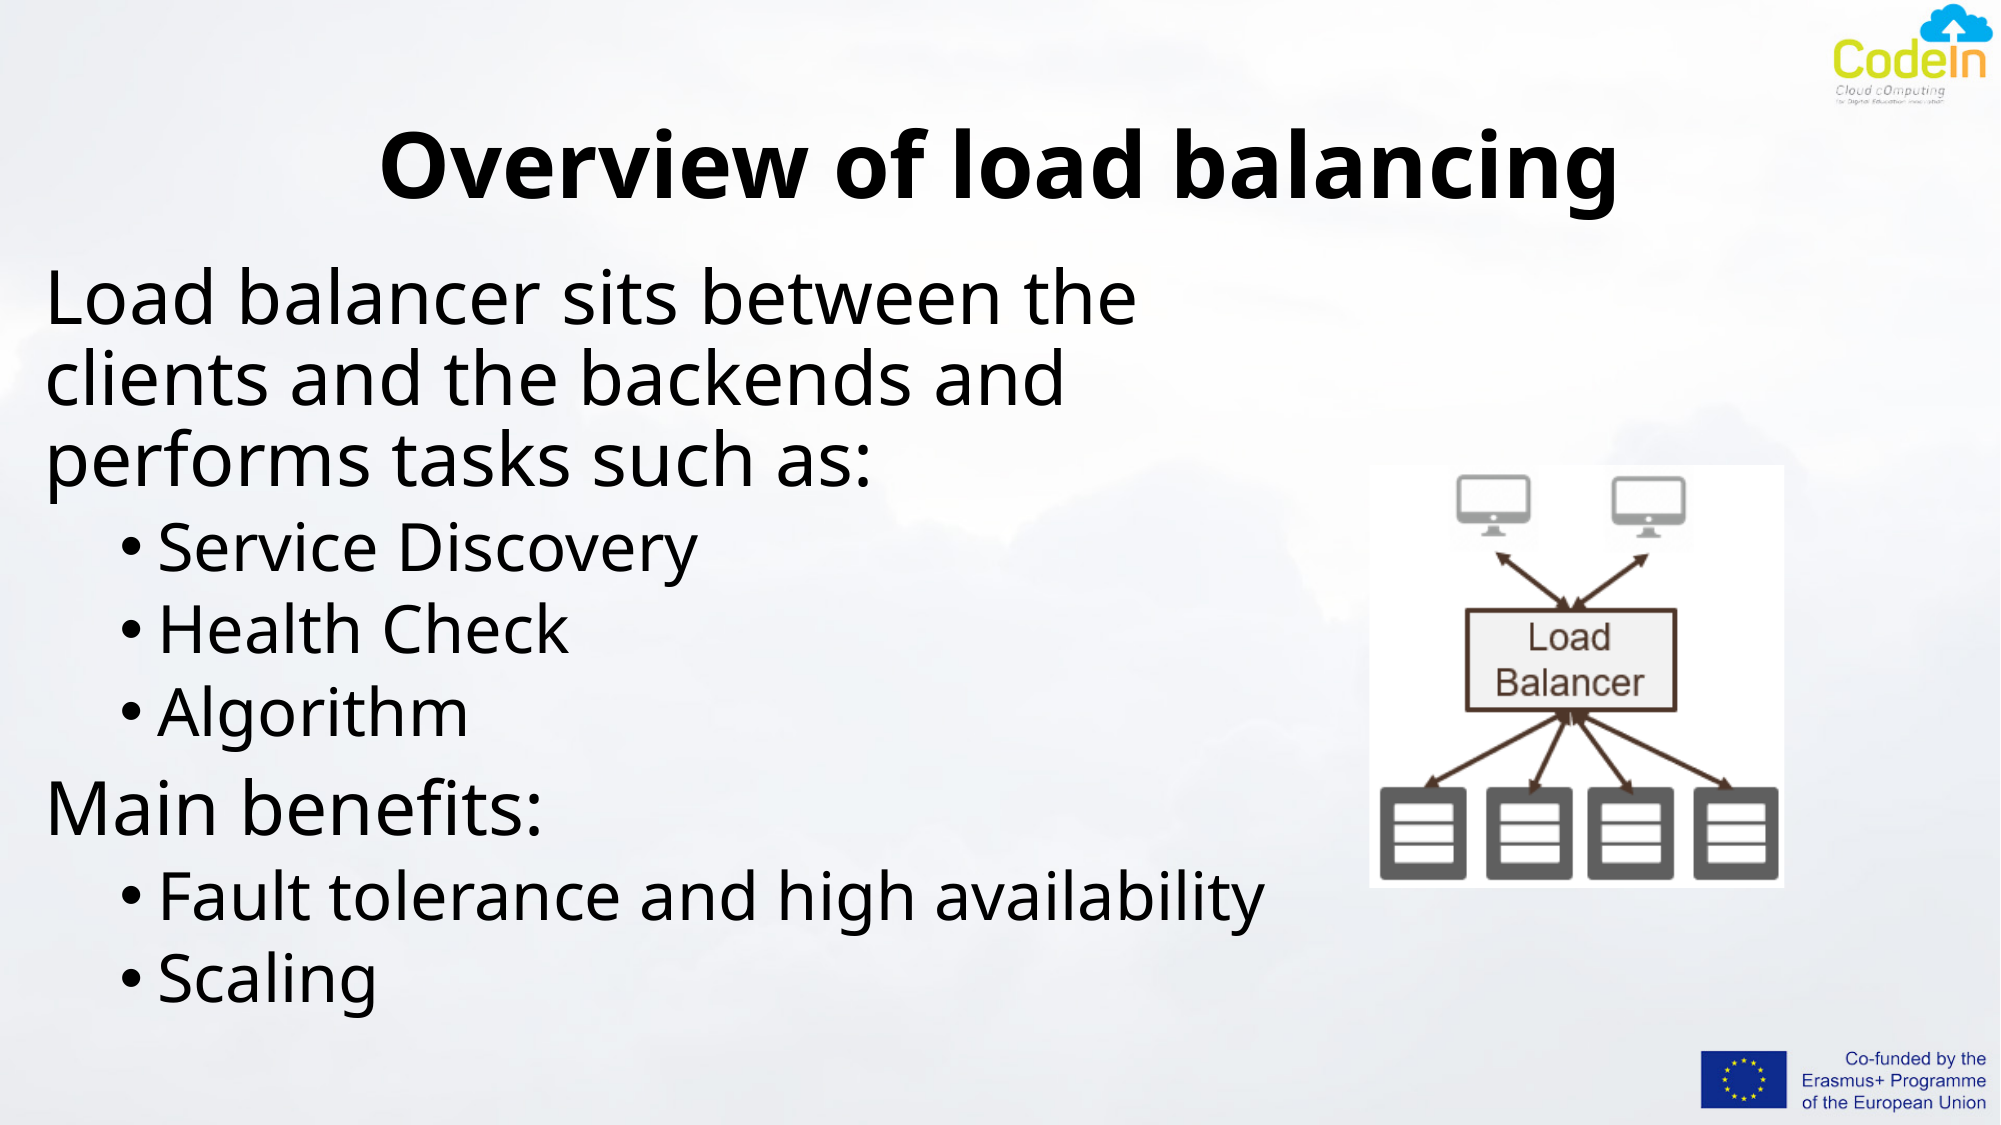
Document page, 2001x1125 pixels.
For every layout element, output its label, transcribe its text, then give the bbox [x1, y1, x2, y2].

list Load balancer sits between the clients and the backends and performs tasks such as: Service Discovery Health Check Algorithm Main benefits: Fault tolerance and high availability Scaling [29, 252, 1319, 1101]
picture [0, 0, 2001, 1125]
title Overview of load balancing [137, 59, 1863, 278]
